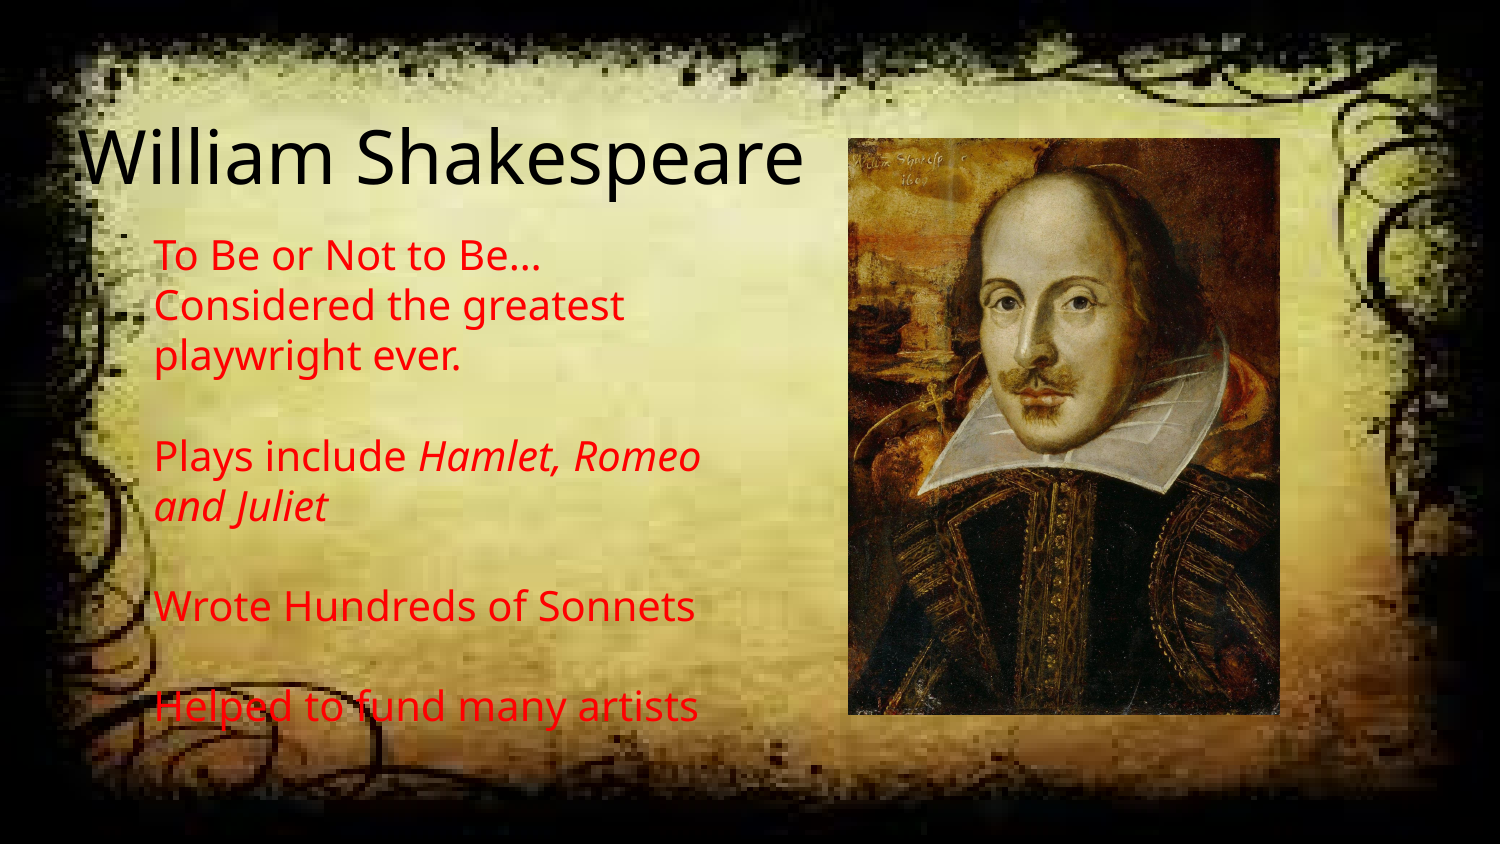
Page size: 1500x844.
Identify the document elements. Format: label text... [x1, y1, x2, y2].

subtitle To Be or Not to Be… Considered the greatest playwright ever. Plays include Hamlet, Romeo and Juliet Wrote Hundreds of Sonnets Helped to fund many artists [138, 214, 724, 715]
picture [0, 0, 1500, 844]
title William Shakespeare [0, 84, 978, 215]
